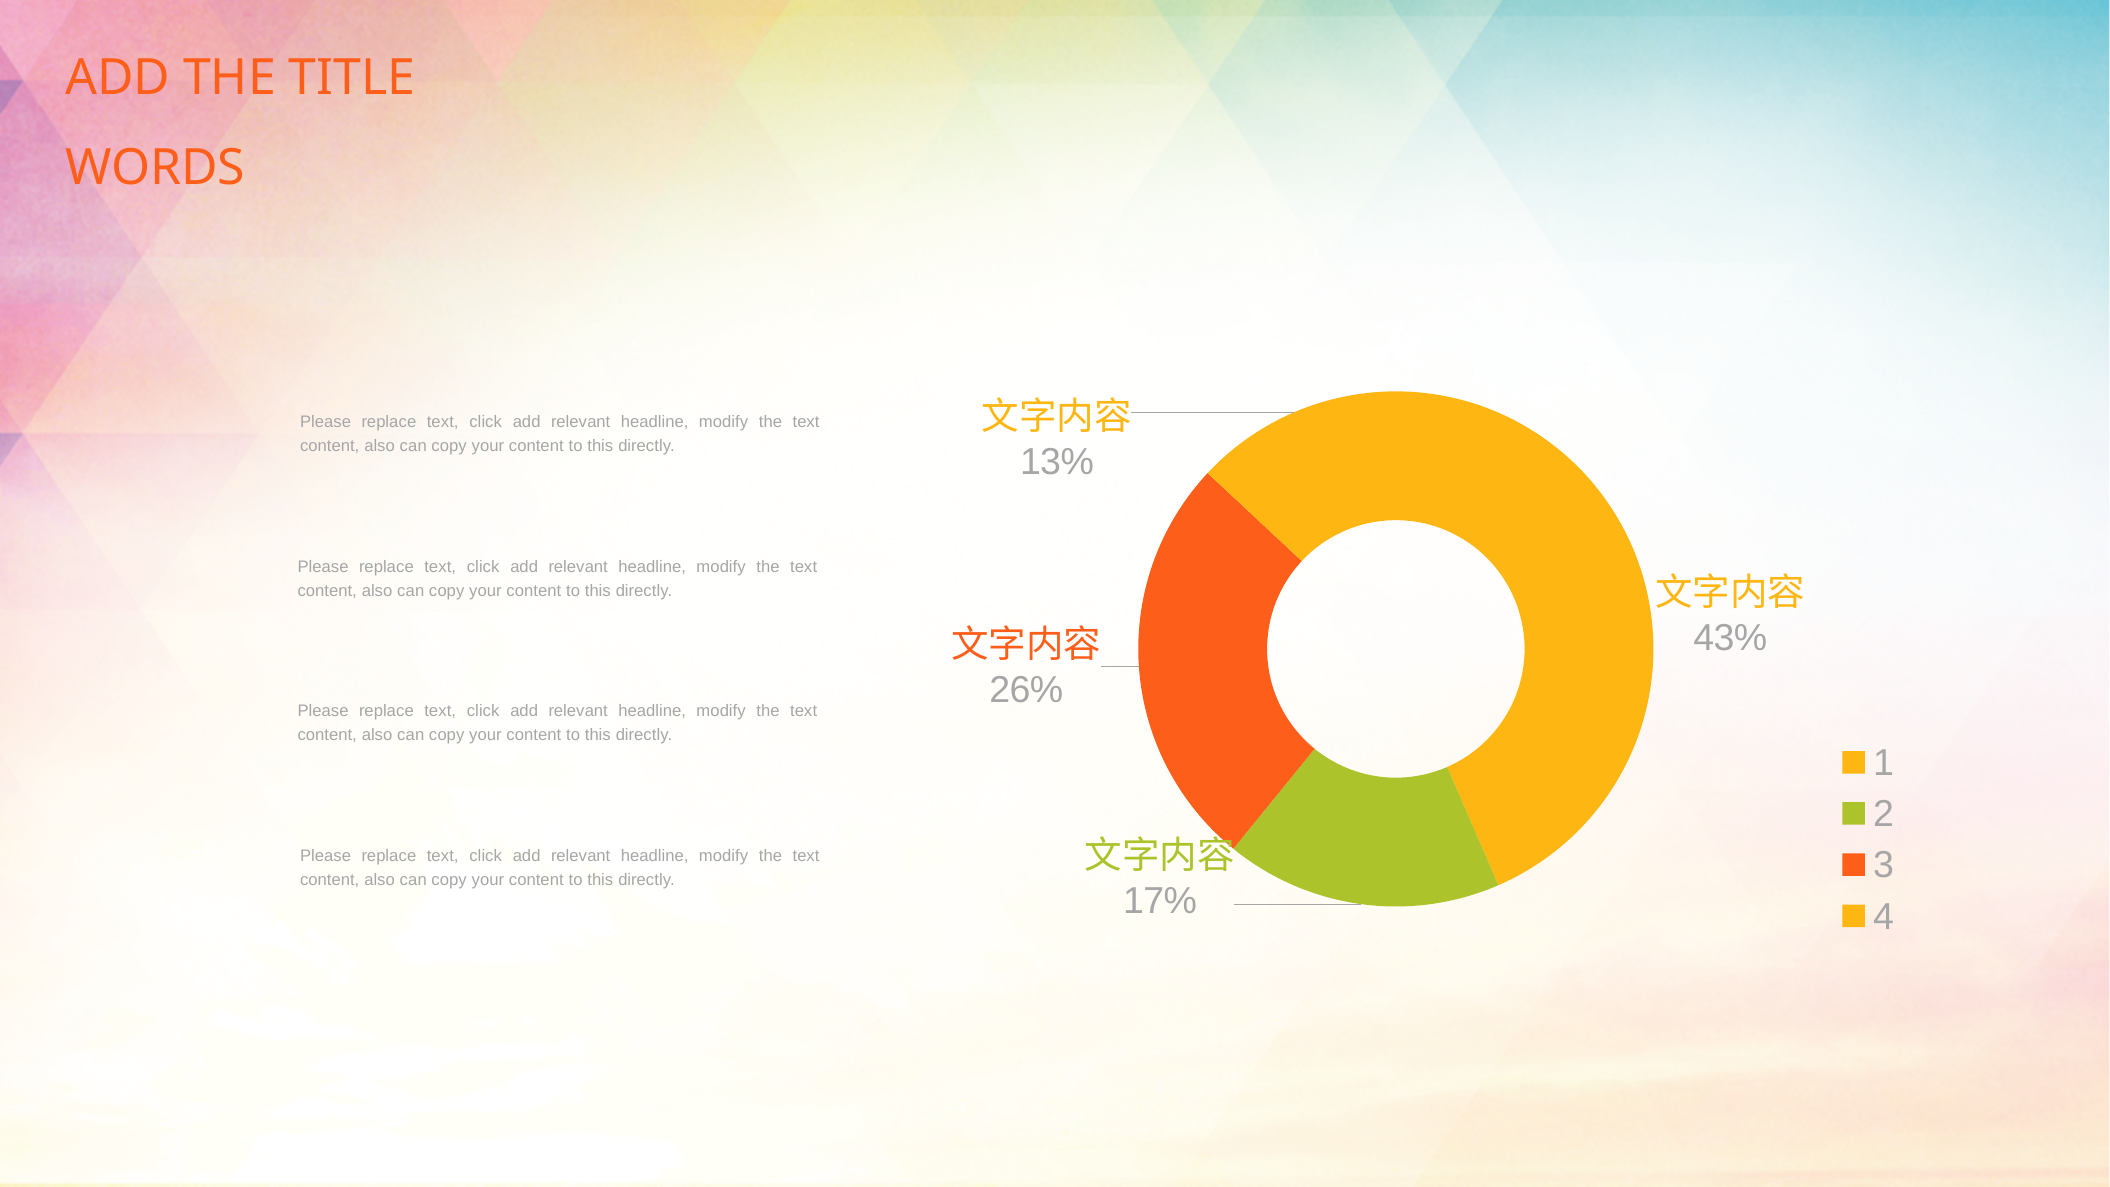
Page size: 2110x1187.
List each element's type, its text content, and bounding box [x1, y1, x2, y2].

text_box Please replace text, click add relevant headline, modify the text content, also can copy your content to this directly. [297, 551, 819, 600]
text_box Please replace text, click add relevant headline, modify the text content, also can copy your content to this directly. [300, 406, 821, 455]
text_box Please replace text, click add relevant headline, modify the text content, also can copy your content to this directly. [300, 840, 821, 889]
chart [914, 345, 1964, 961]
text_box Please replace text, click add relevant headline, modify the text content, also can copy your content to this directly. [297, 696, 819, 744]
text_box ADD THE TITLE WORDS [50, 7, 583, 202]
picture [0, 0, 2110, 1187]
